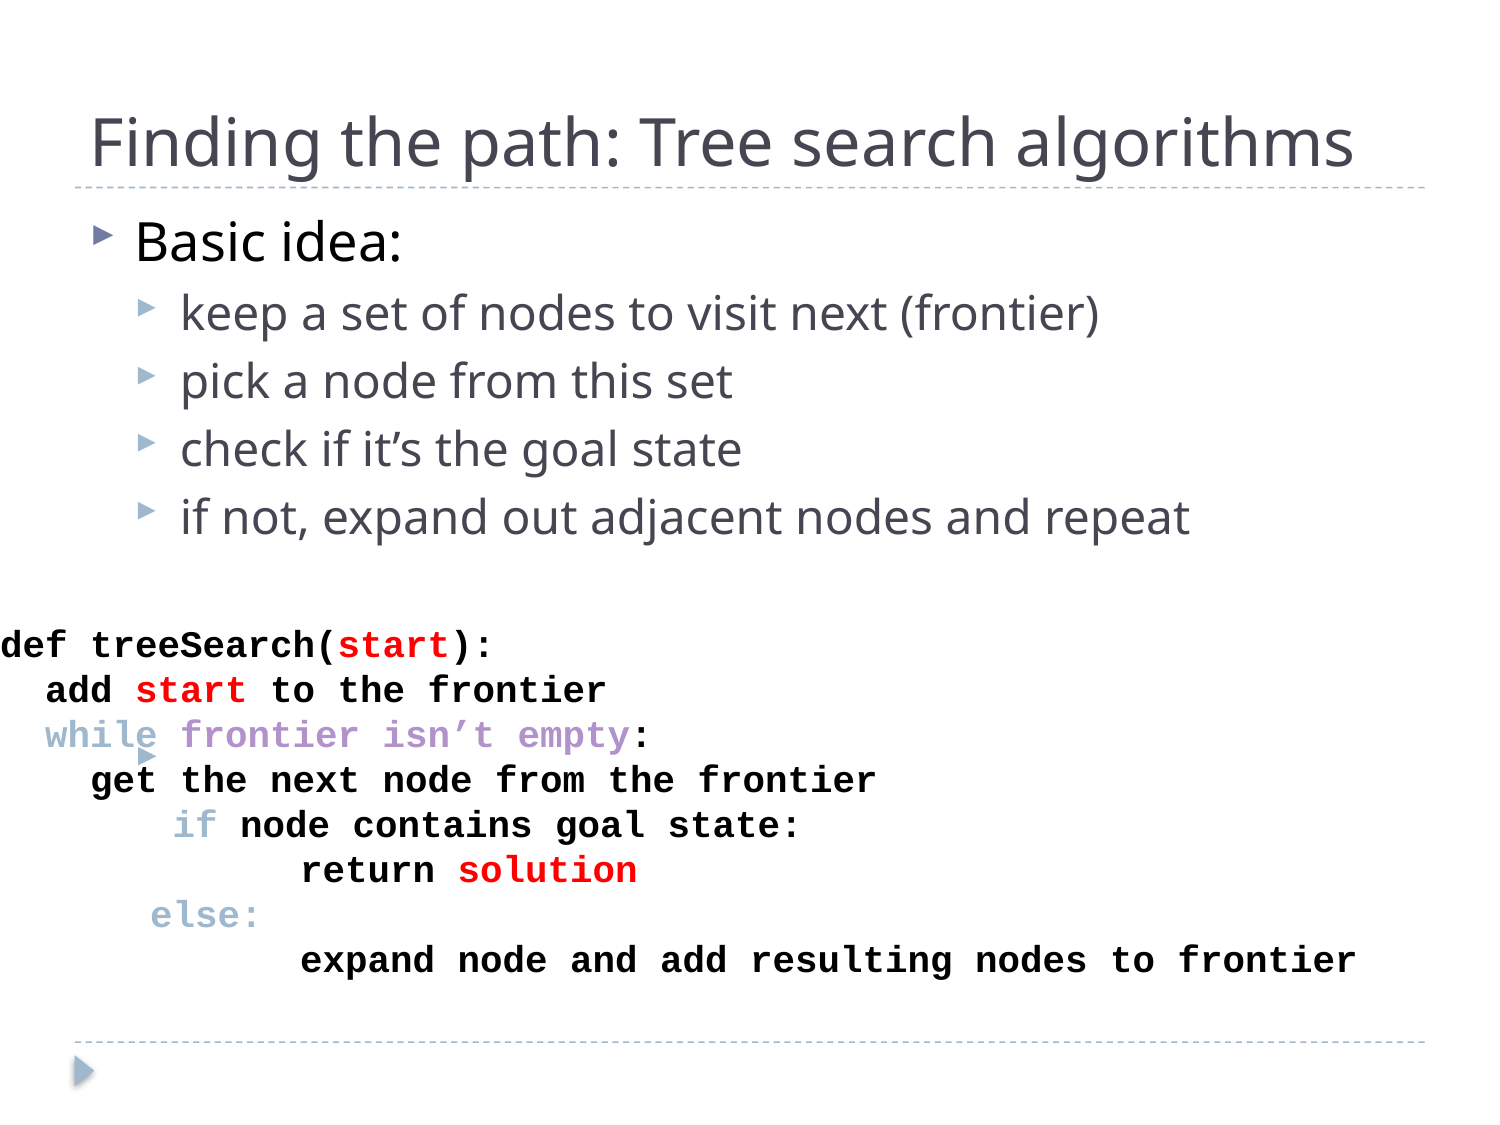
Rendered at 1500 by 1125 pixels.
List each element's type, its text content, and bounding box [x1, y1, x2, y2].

title Finding the path: Tree search algorithms [75, 24, 1425, 188]
text_box def treeSearch(start): add start to the frontier while frontier isn’t empty: get the next node from the frontier if node contains goal state: return solution else: expand node and add resulting nodes to frontier [0, 612, 1373, 987]
list Basic idea: keep a set of nodes to visit next (frontier) pick a node from this set check if it’s the goal state if not, expand out adjacent nodes and repeat [75, 200, 1425, 1006]
